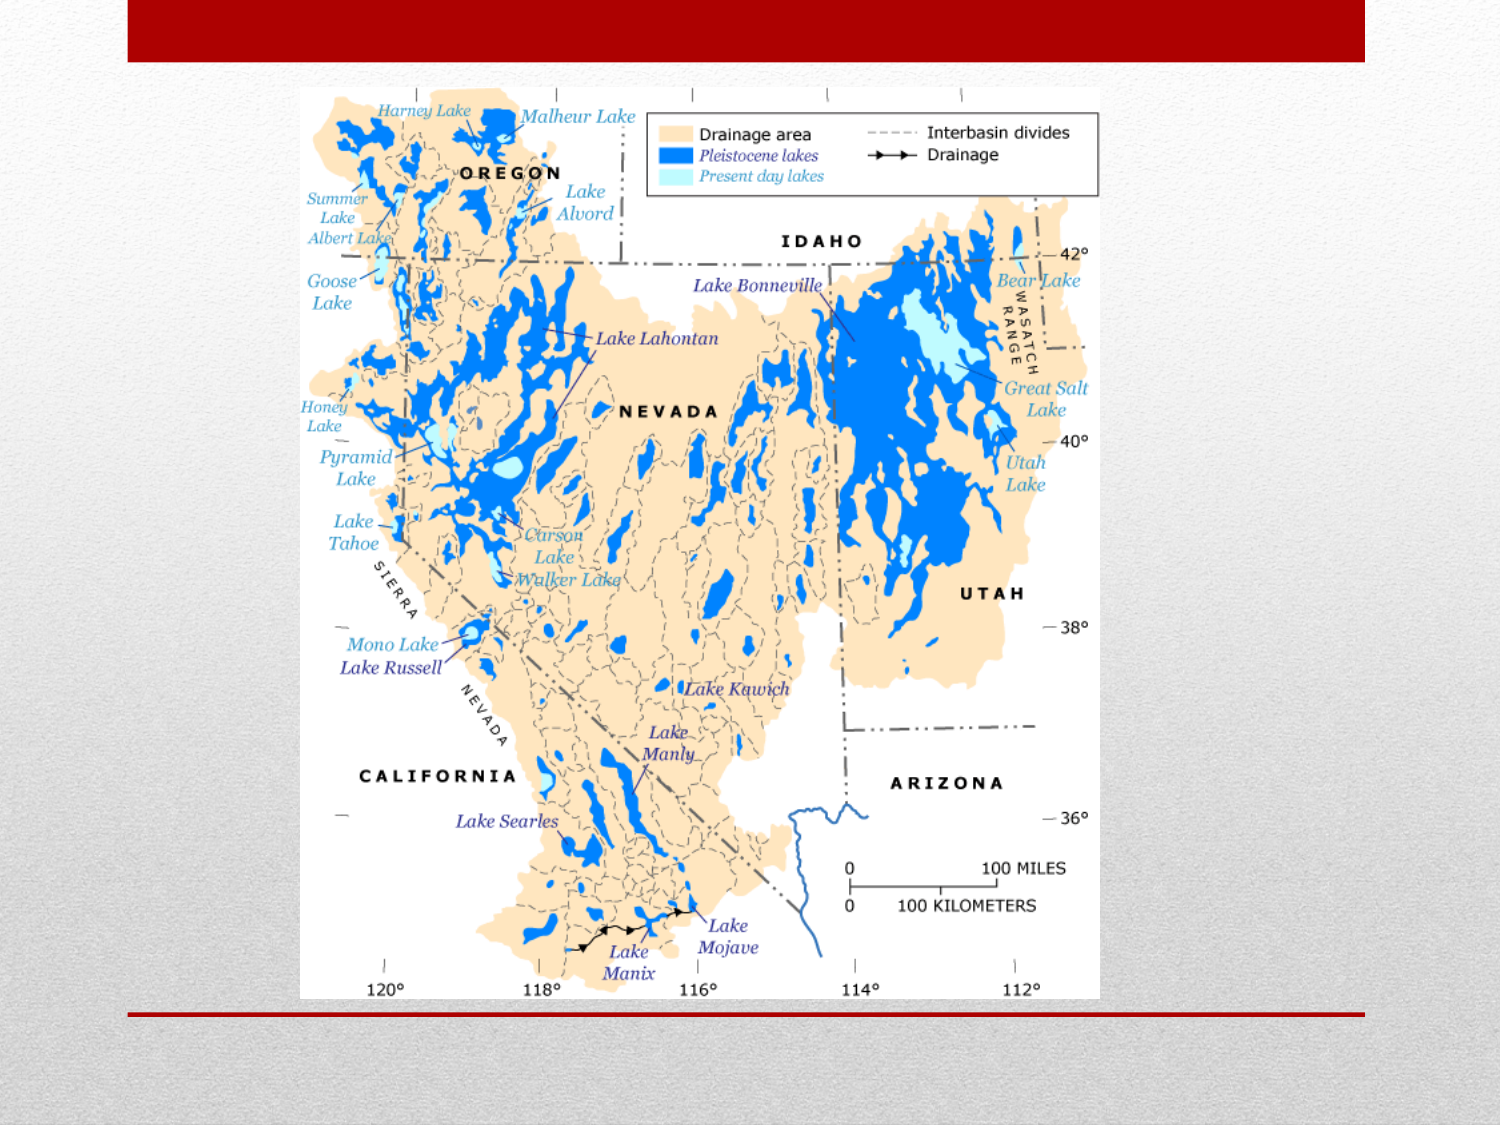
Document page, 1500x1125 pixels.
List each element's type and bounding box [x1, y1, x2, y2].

picture [299, 86, 1101, 999]
